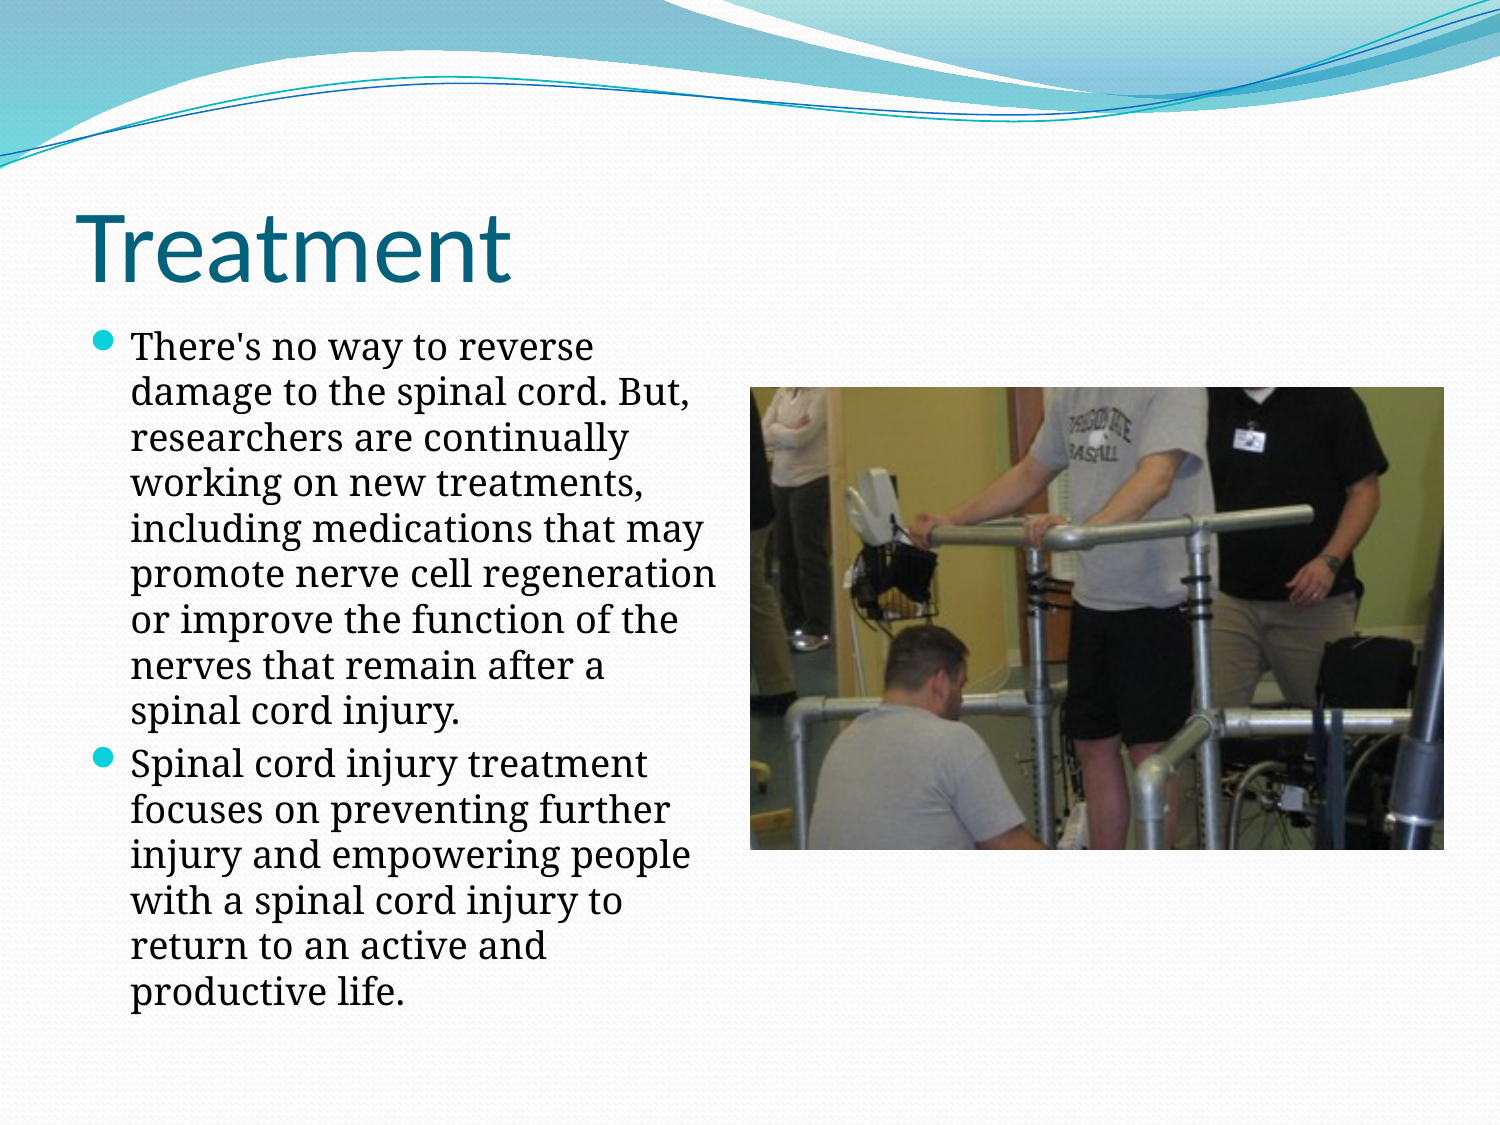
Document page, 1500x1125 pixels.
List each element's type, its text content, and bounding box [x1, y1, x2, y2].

picture [749, 387, 1444, 851]
list There's no way to reverse damage to the spinal cord. But, researchers are continually working on new treatments, including medications that may promote nerve cell regeneration or improve the function of the nerves that remain after a spinal cord injury. Spinal cord injury treatment focuses on preventing further injury and empowering people with a spinal cord injury to return to an active and productive life. [75, 314, 738, 1043]
title Treatment [75, 115, 1425, 303]
